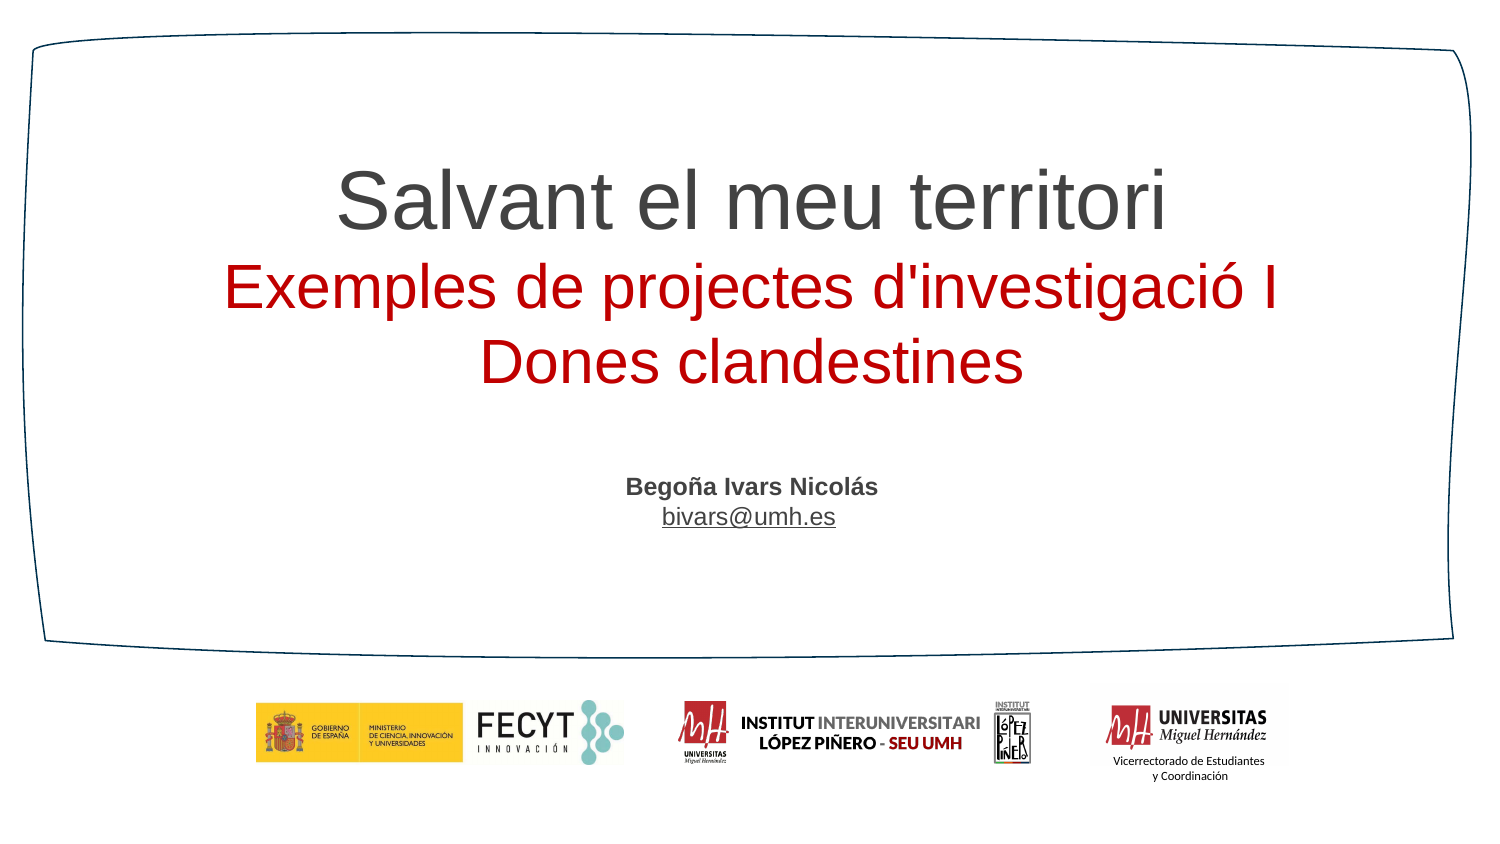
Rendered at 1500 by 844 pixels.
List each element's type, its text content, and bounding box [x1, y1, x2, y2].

text_box [22, 32, 1471, 658]
text_box Salvant el meu territori Exemples de projectes d'investigació I Dones clandestines [88, 147, 1417, 395]
text_box Begoña Ivars Nicolás bivars@umh.es [88, 455, 1417, 546]
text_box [255, 683, 1296, 782]
